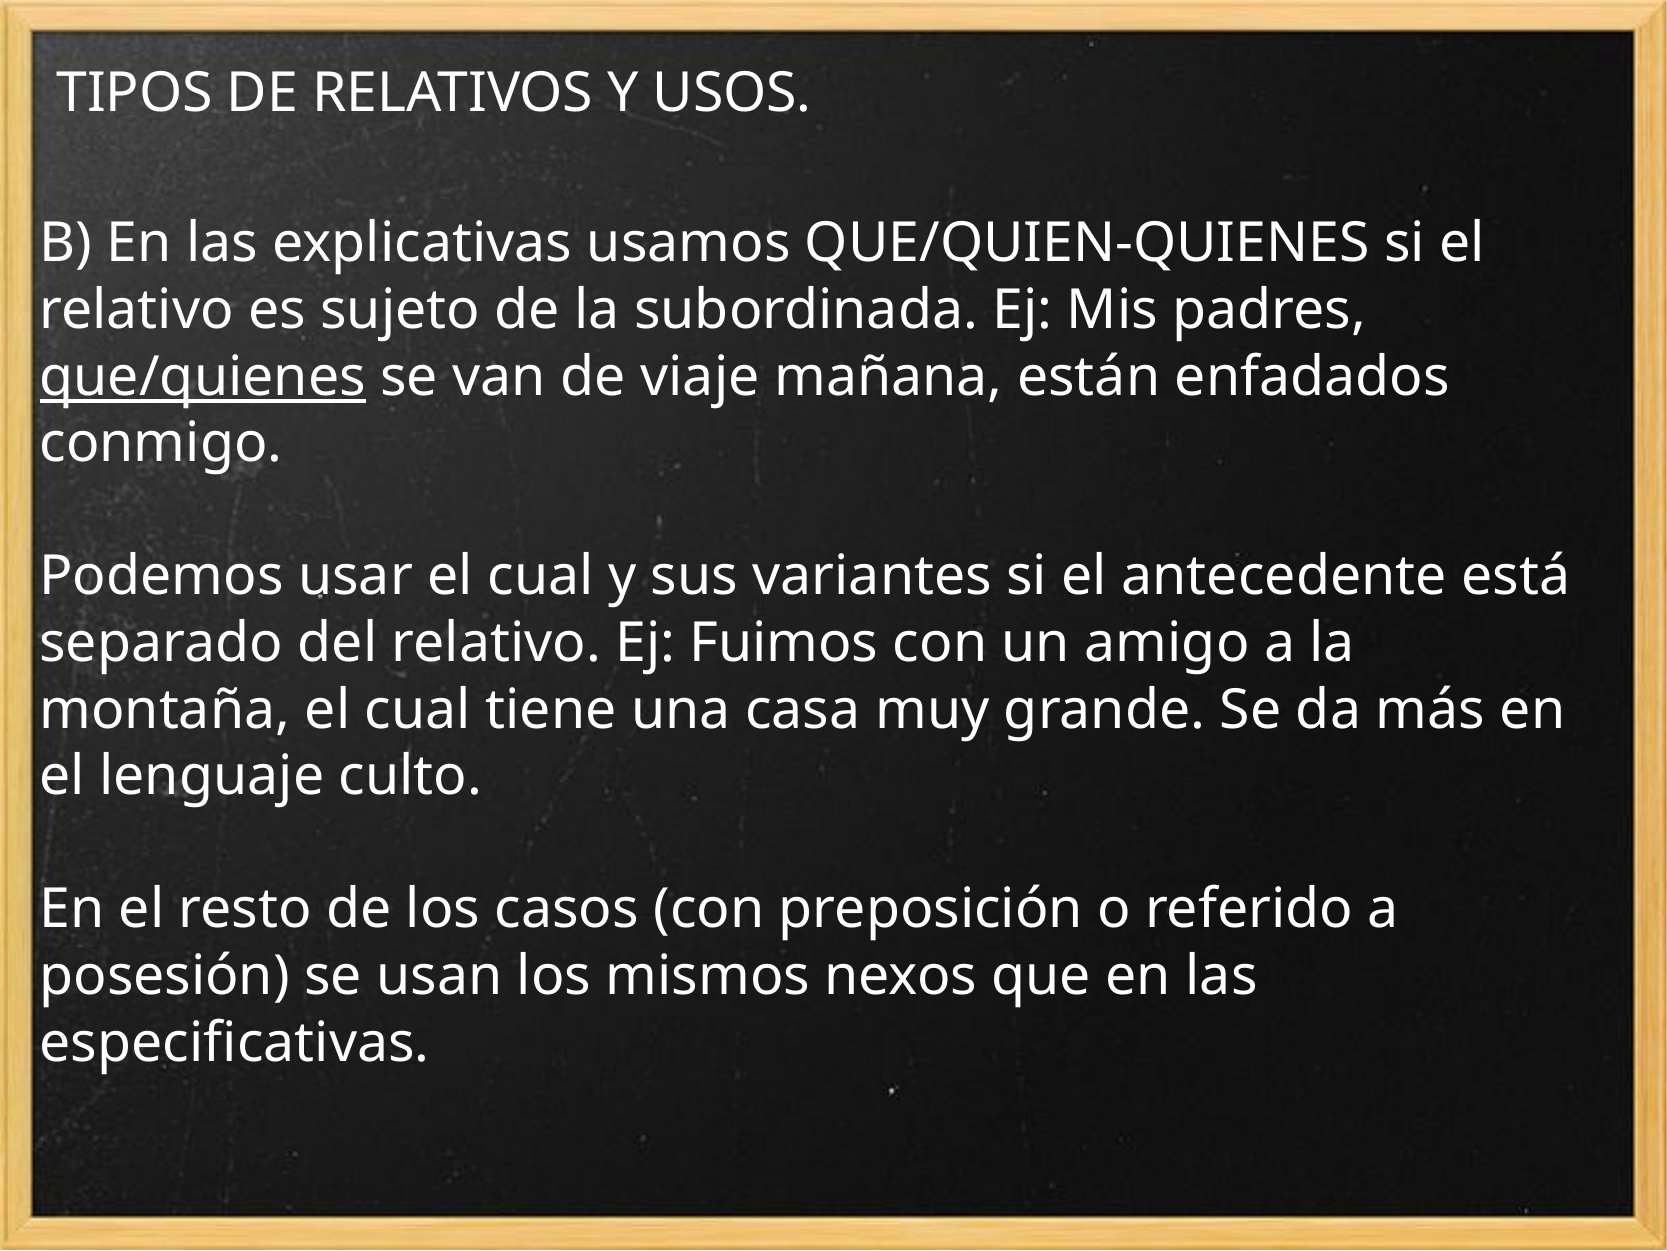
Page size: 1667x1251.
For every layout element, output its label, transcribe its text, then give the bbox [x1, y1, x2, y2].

title TIPOS DE RELATIVOS Y USOS. [50, 50, 1630, 213]
picture [0, 0, 1667, 1250]
list B) En las explicativas usamos QUE/QUIEN-QUIENES si el relativo es sujeto de la subordinada. Ej: Mis padres, que/quienes se van de viaje mañana, están enfadados conmigo. Podemos usar el cual y sus variantes si el antecedente está separado del relativo. Ej: Fuimos con un amigo a la montaña, el cual tiene una casa muy grande. Se da más en el lenguaje culto. En el resto de los casos (con preposición o referido a posesión) se usan los mismos nexos que en las especificativas. [33, 200, 1612, 1182]
